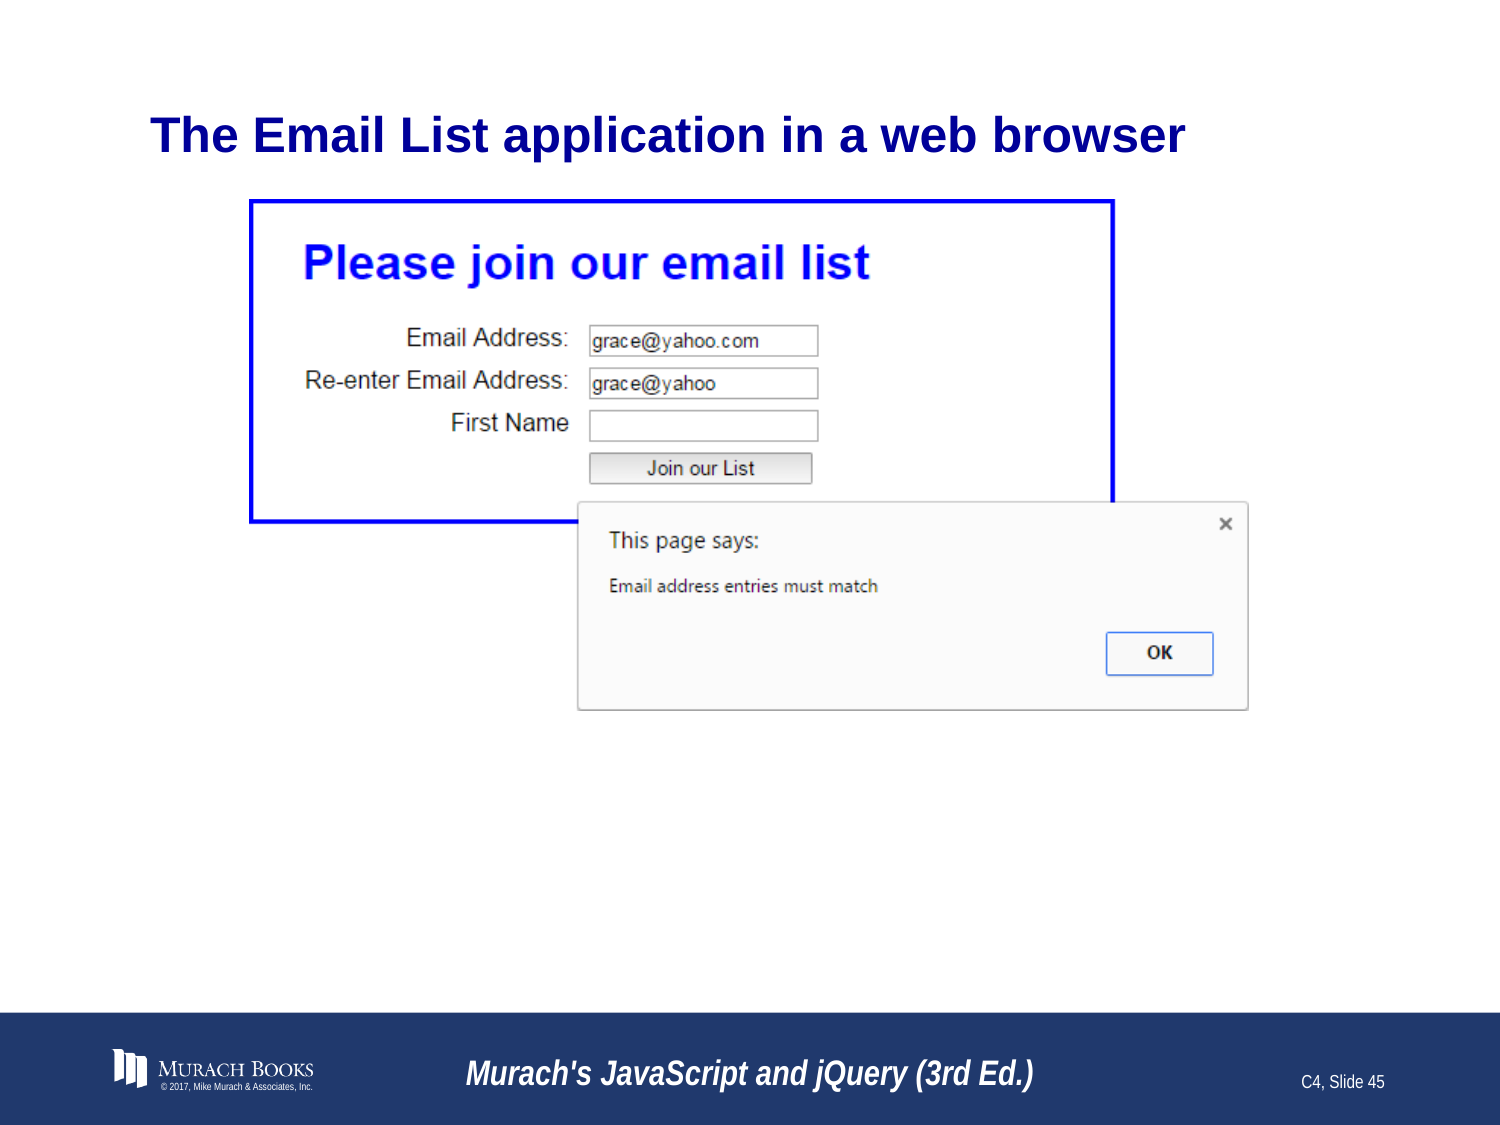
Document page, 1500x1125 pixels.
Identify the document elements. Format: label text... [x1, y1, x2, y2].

slide_number Murach's JavaScript and jQuery (3rd Ed.) [463, 1025, 1050, 1100]
title The Email List application in a web browser [150, 102, 1350, 164]
footer © 2017, Mike Murach & Associates, Inc. [12, 1025, 463, 1100]
slide_number C4, Slide 45 [1087, 1025, 1400, 1100]
picture [249, 199, 1249, 712]
